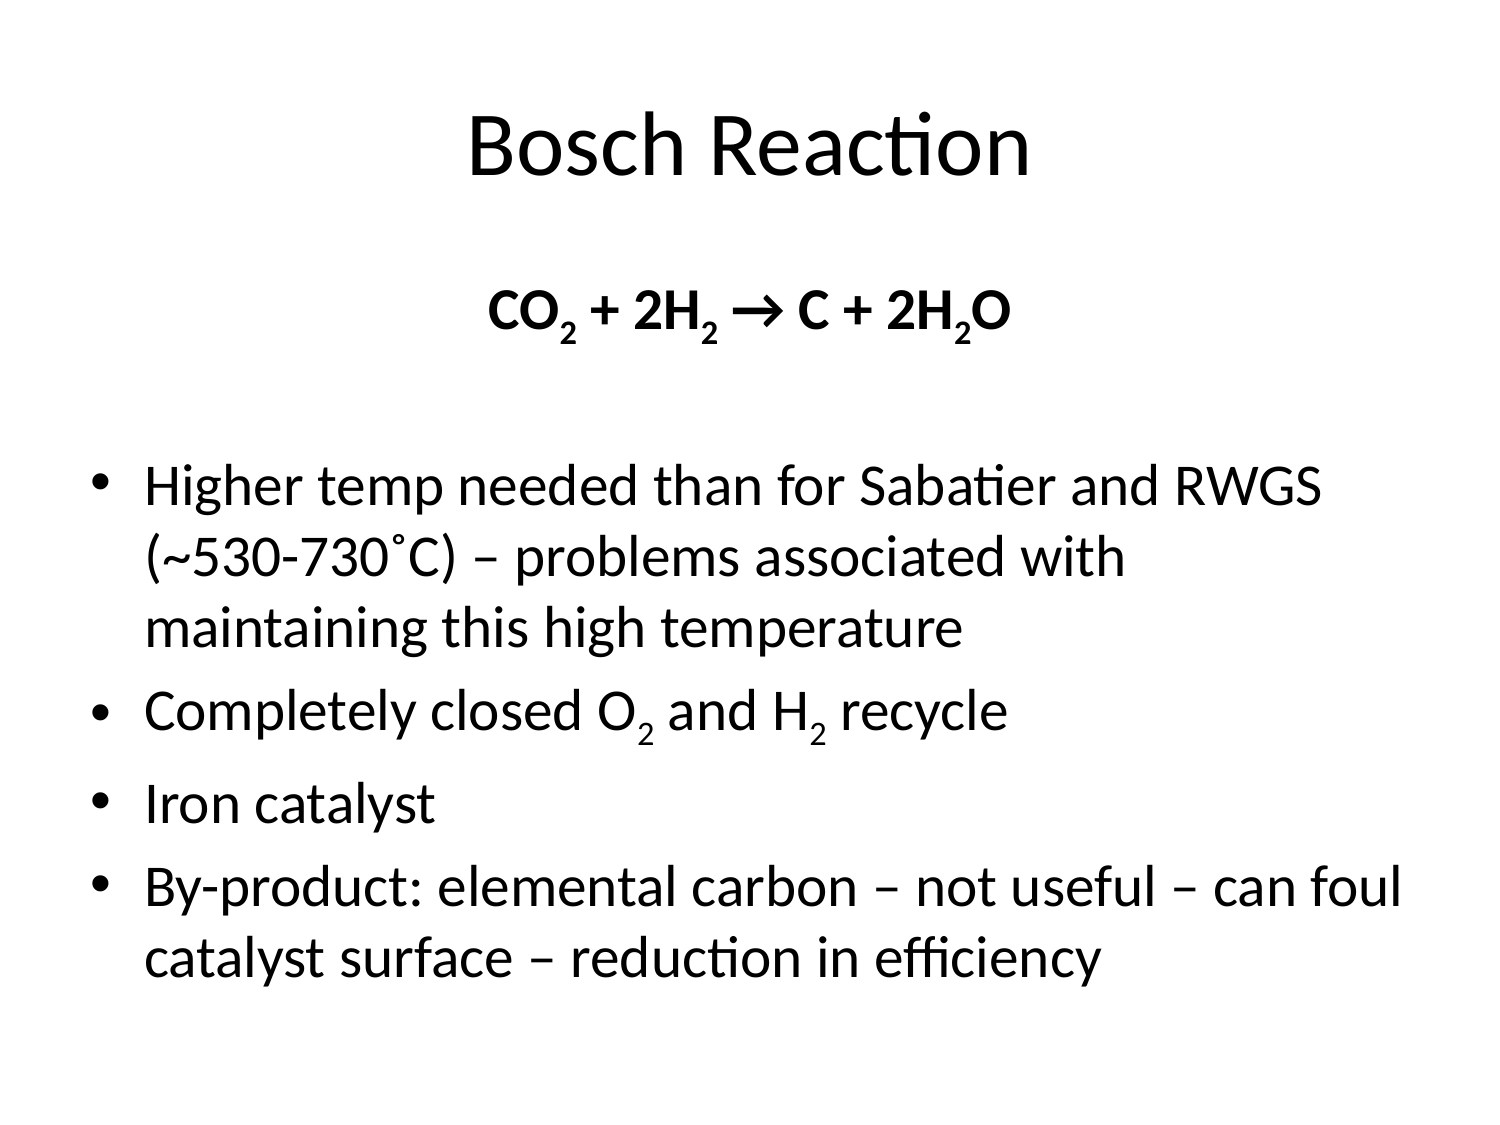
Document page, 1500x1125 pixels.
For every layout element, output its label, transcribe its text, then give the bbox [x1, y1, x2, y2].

title Bosch Reaction [75, 45, 1425, 233]
list CO2 + 2H2 → C + 2H2O Higher temp needed than for Sabatier and RWGS (~530-730˚C) – problems associated with maintaining this high temperature Completely closed O2 and H2 recycle Iron catalyst By-product: elemental carbon – not useful – can foul catalyst surface – reduction in efficiency [75, 262, 1425, 1005]
